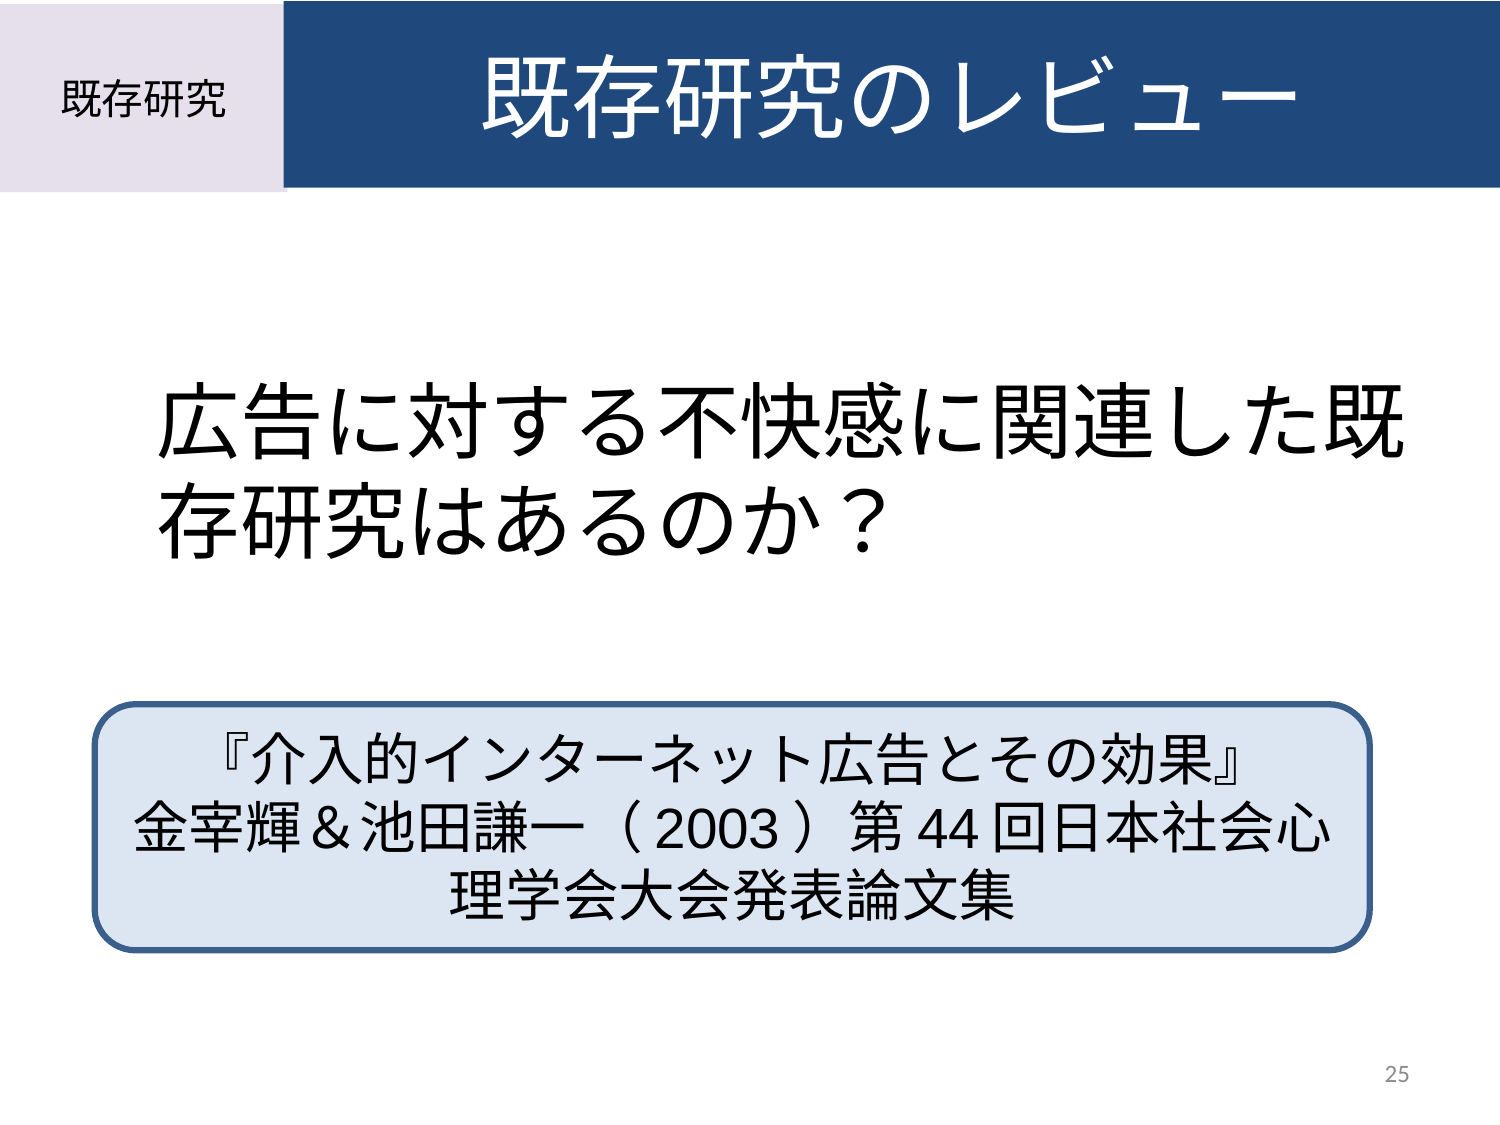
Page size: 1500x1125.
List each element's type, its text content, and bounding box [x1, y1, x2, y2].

text_box 広告に対する不快感に関連した既存研究はあるのか？ [142, 361, 1454, 577]
slide_number 25 [1074, 1042, 1425, 1103]
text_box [0, 0, 1500, 193]
text_box 『介入的インターネット広告とその効果』 金宰輝＆池田謙一（2003）第44回日本社会心理学会大会発表論文集 [92, 702, 1372, 953]
